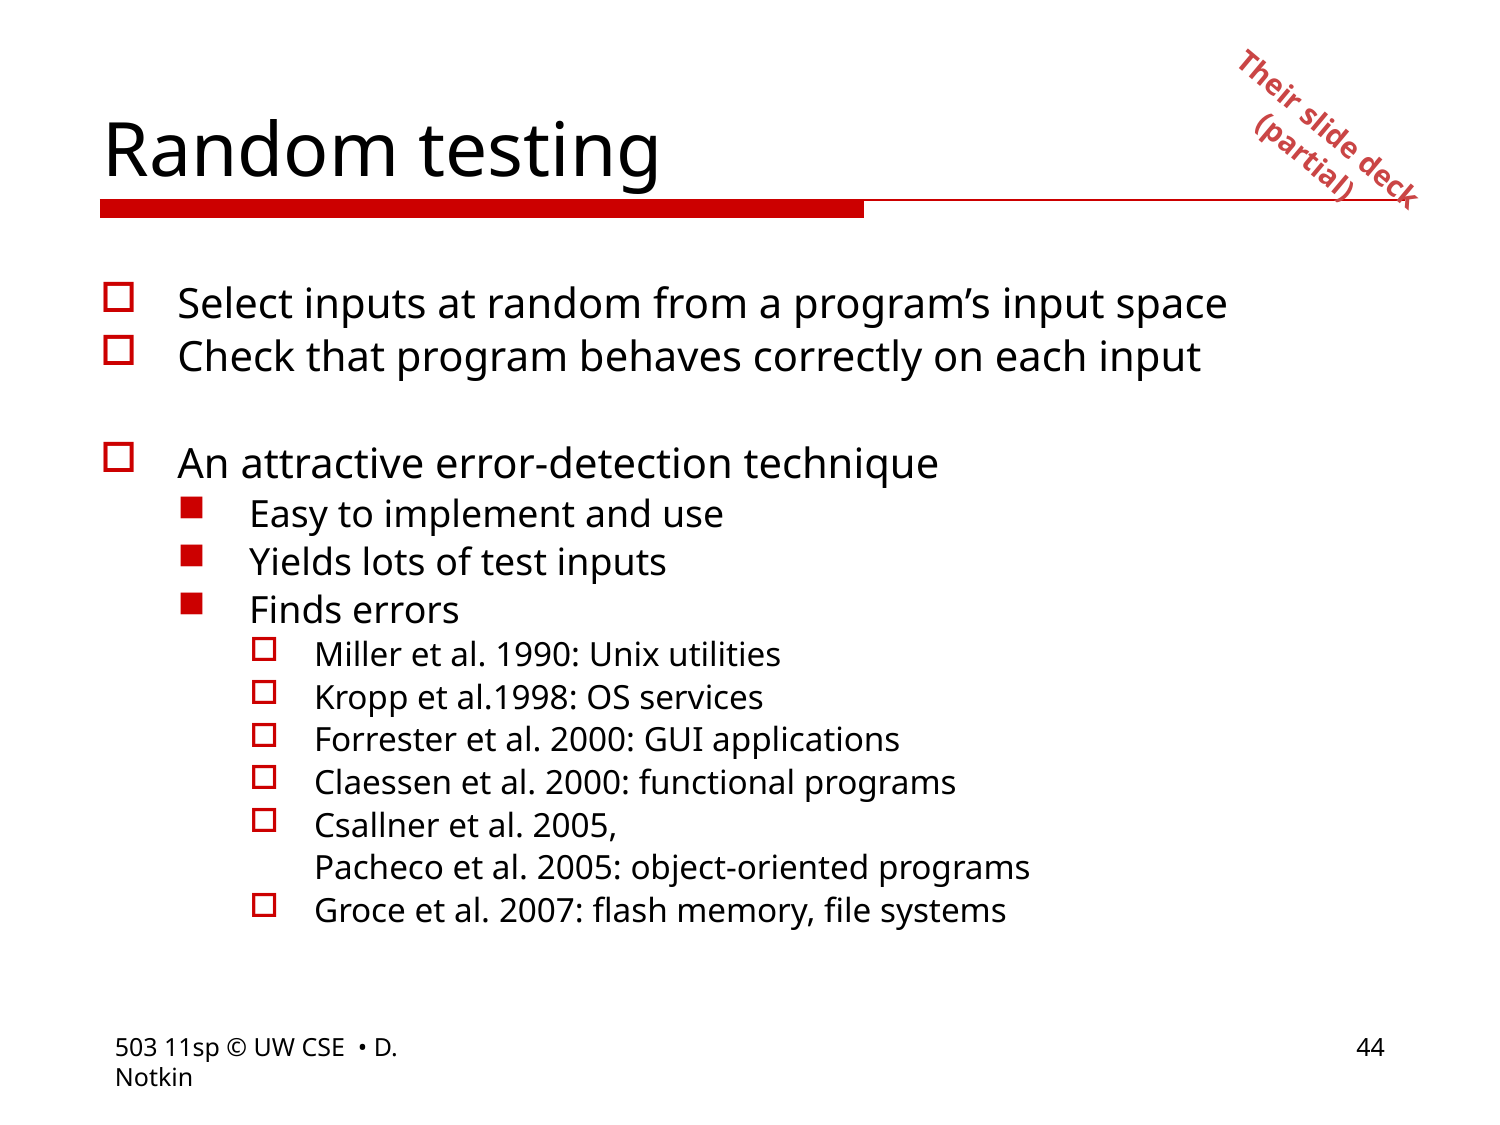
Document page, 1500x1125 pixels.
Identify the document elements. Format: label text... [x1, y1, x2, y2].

text_box Their slide deck (partial) [1191, 26, 1444, 259]
slide_number 503 11sp © UW CSE • D. Notkin [99, 1024, 425, 1103]
list Select inputs at random from a program’s input space Check that program behaves correctly on each input An attractive error-detection technique Easy to implement and use Yields lots of test inputs Finds errors Miller et al. 1990: Unix utilities Kropp et al.1998: OS services Forrester et al. 2000: GUI applications Claessen et al. 2000: functional programs Csallner et al. 2005, Pacheco et al. 2005: object-oriented programs Groce et al. 2007: flash memory, file systems [85, 216, 1500, 967]
title Random testing [87, 0, 1400, 200]
slide_number 44 [1074, 1024, 1400, 1103]
